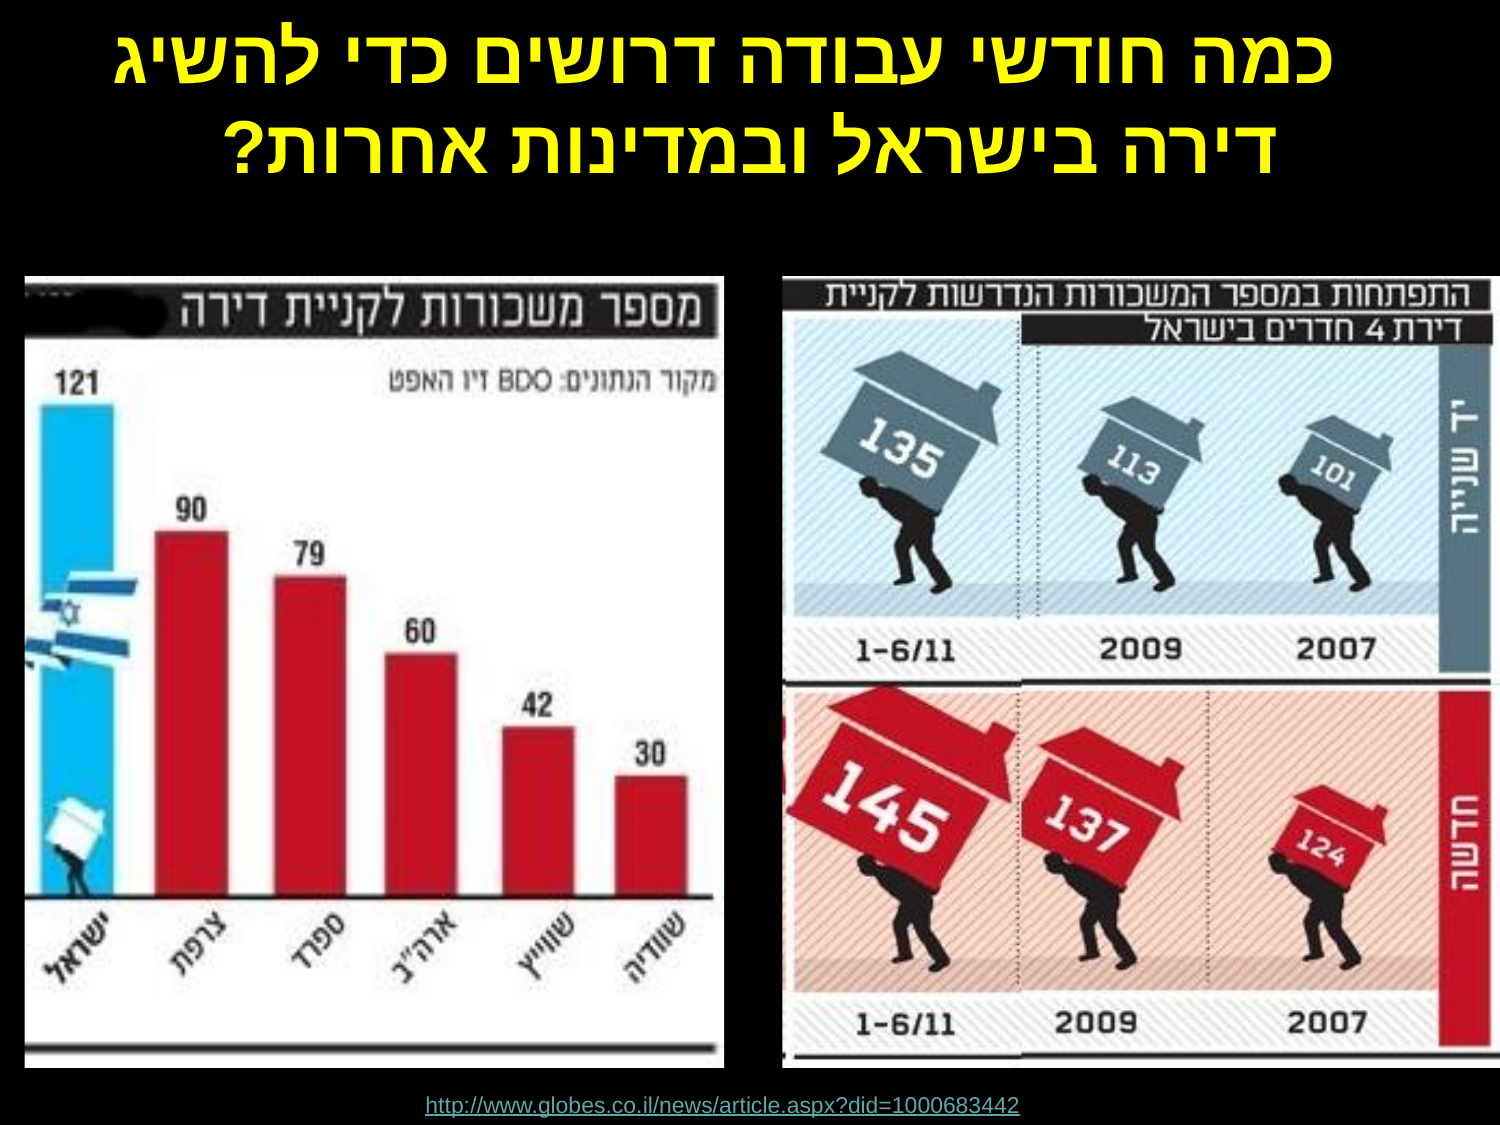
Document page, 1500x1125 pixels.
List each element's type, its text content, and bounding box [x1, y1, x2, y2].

title כמה חודשי עבודה דרושים כדי להשיג דירה בישראל ובמדינות אחרות? [24, 33, 1476, 205]
text_box [782, 276, 1500, 1068]
text_box [24, 276, 725, 1068]
text_box http://www.globes.co.il/news/article.aspx?did=1000683442 [0, 1067, 1446, 1125]
